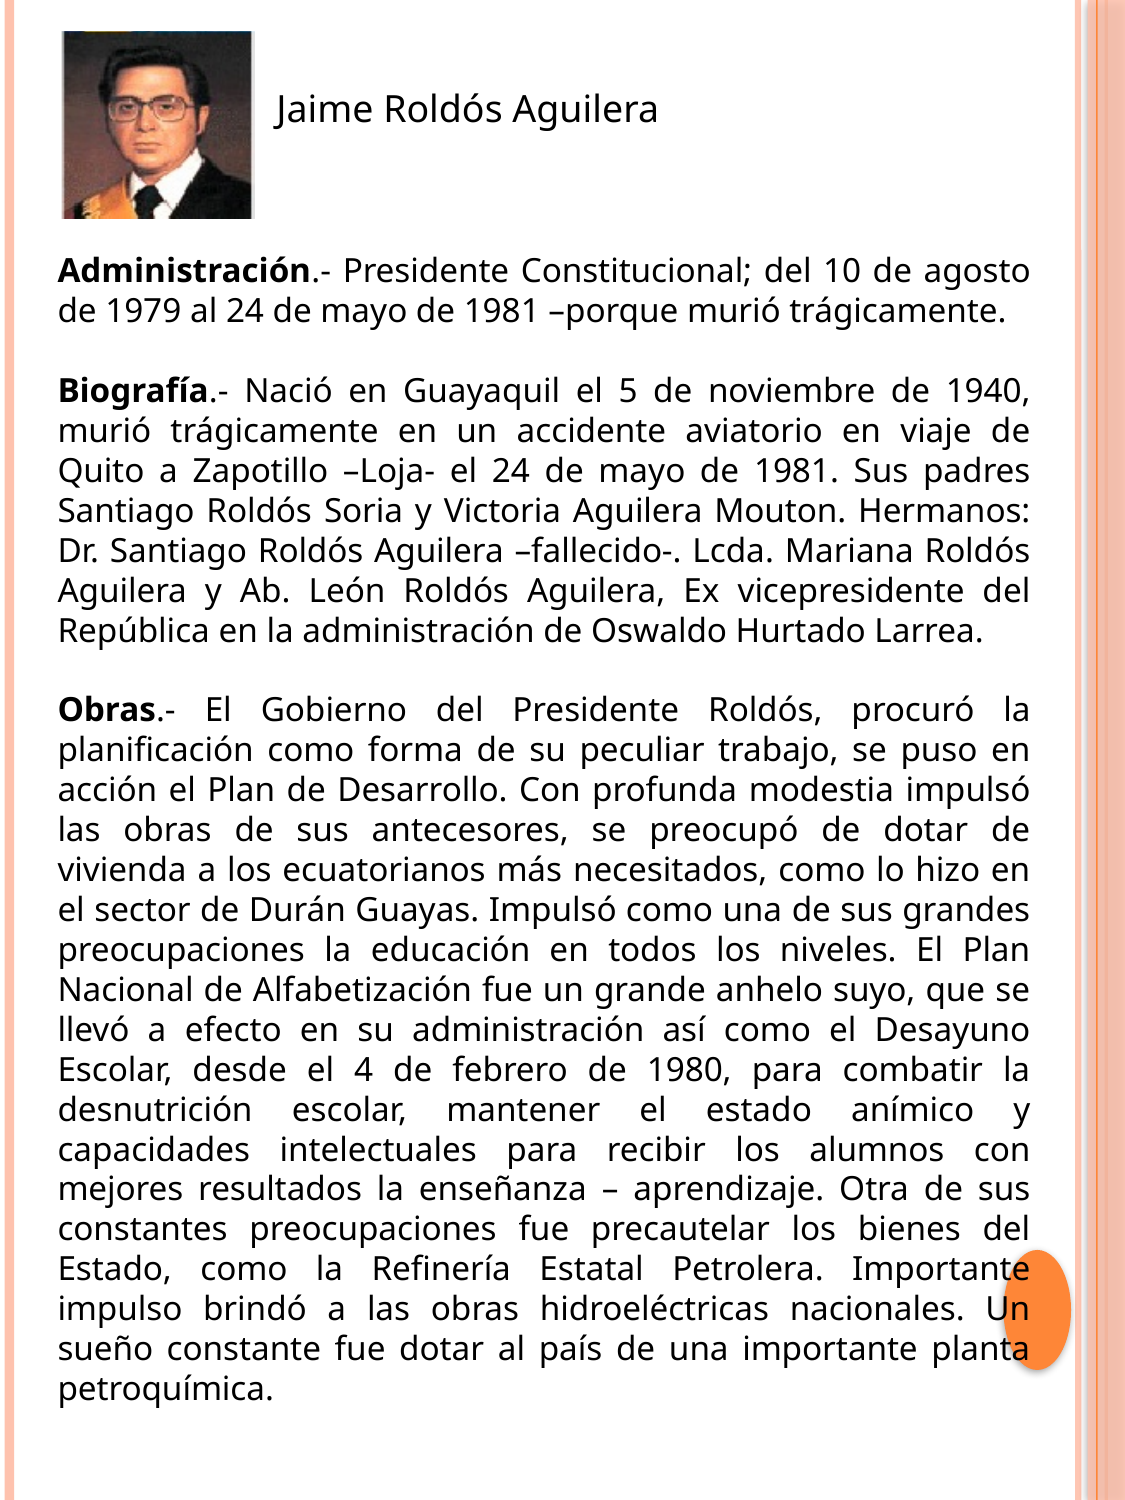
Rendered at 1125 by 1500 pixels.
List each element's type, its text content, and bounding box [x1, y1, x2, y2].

picture [60, 30, 256, 220]
text_box Jaime Roldós Aguilera [261, 78, 685, 138]
text_box Administración.- Presidente Constitucional; del 10 de agosto de 1979 al 24 de mayo de 1981 –porque murió trágicamente. Biografía.- Nació en Guayaquil el 5 de noviembre de 1940, murió trágicamente en un accidente aviatorio en viaje de Quito a Zapotillo –Loja- el 24 de mayo de 1981. Sus padres Santiago Roldós Soria y Victoria Aguilera Mouton. Hermanos: Dr. Santiago Roldós Aguilera –fallecido-. Lcda. Mariana Roldós Aguilera y Ab. León Roldós Aguilera, Ex vicepresidente del República en la administración de Oswaldo Hurtado Larrea. Obras.- El Gobierno del Presidente Roldós, procuró la planificación como forma de su peculiar trabajo, se puso en acción el Plan de Desarrollo. Con profunda modestia impulsó las obras de sus antecesores, se preocupó de dotar de vivienda a los ecuatorianos más necesitados, como lo hizo en el sector de Durán Guayas. Impulsó como una de sus grandes preocupaciones la educación en todos los niveles. El Plan Nacional de Alfabetización fue un grande anhelo suyo, que se llevó a efecto en su administración así como el Desayuno Escolar, desde el 4 de febrero de 1980, para combatir la desnutrición escolar, mantener el estado anímico y capacidades intelectuales para recibir los alumnos con mejores resultados la enseñanza – aprendizaje. Otra de sus constantes preocupaciones fue precautelar los bienes del Estado, como la Refinería Estatal Petrolera. Importante impulso brindó a las obras hidroeléctricas nacionales. Un sueño constante fue dotar al país de una importante planta petroquímica. [42, 242, 1047, 1455]
